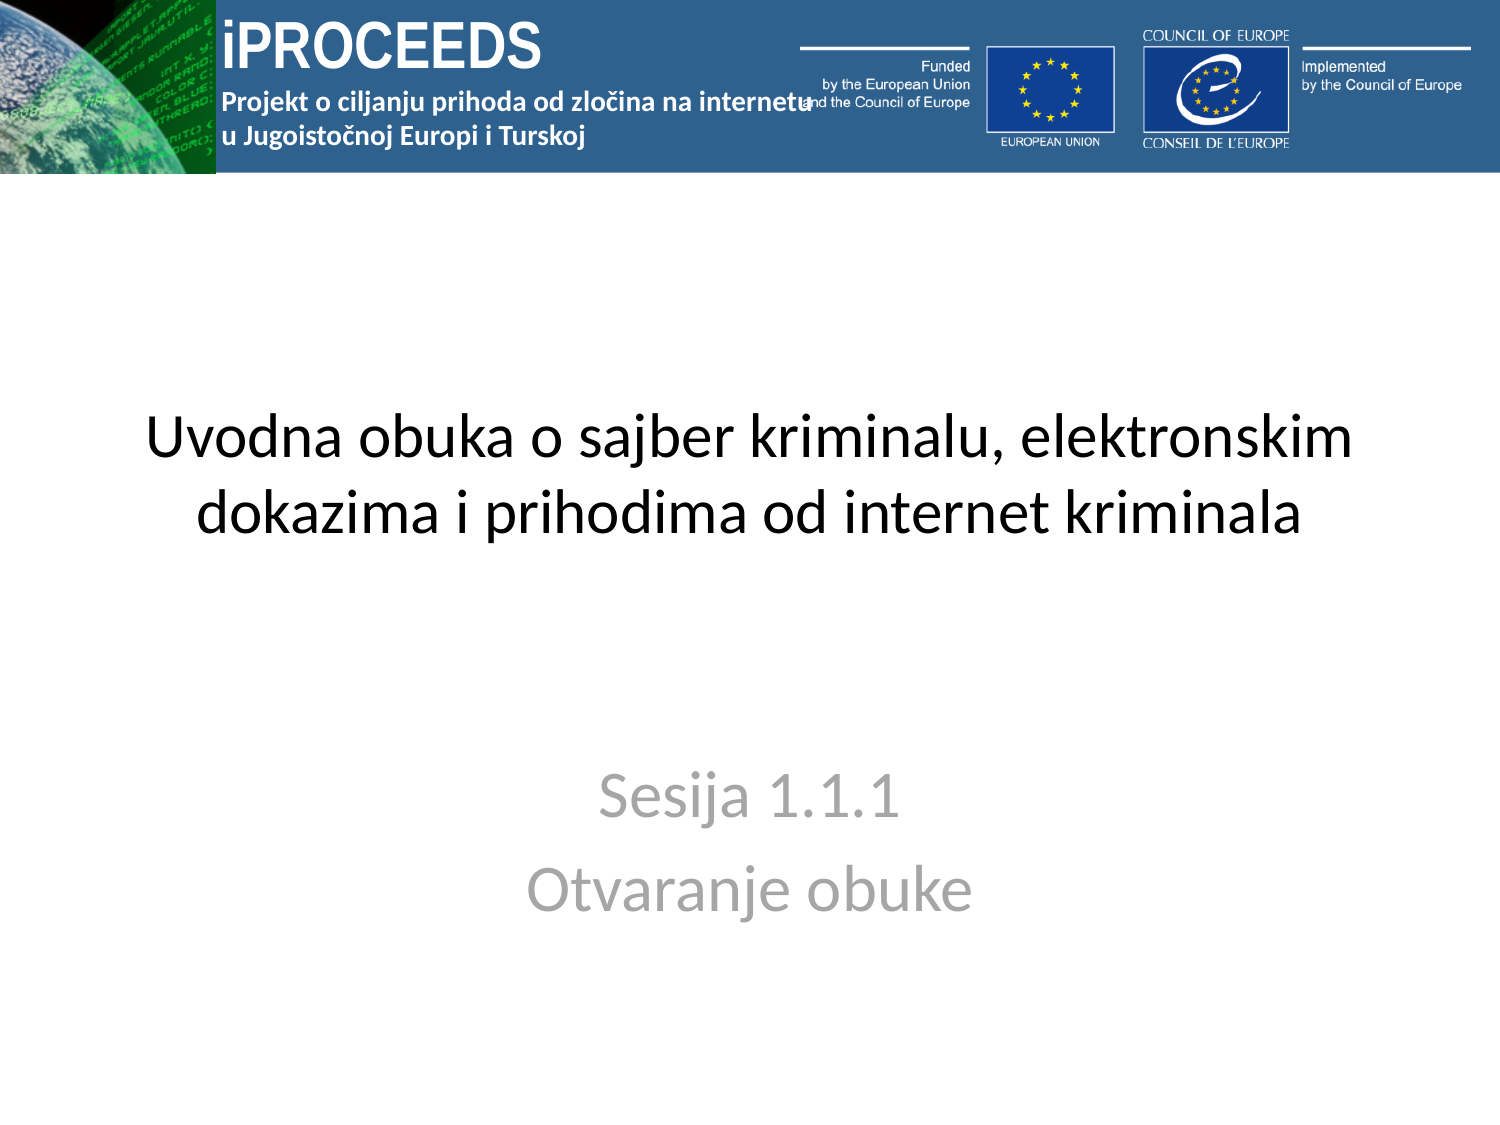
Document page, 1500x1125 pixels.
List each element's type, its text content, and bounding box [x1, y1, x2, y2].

picture [799, 30, 1471, 148]
subtitle Sesija 1.1.1 Otvaranje obuke [225, 743, 1275, 1032]
picture [0, 0, 216, 174]
title Uvodna obuka o sajber kriminalu, elektronskim dokazima i prihodima od internet kriminala [112, 349, 1388, 591]
text_box iPROCEEDS Projekt o ciljanju prihoda od zločina na internetu u Jugoistočnoj Europi i Turskoj [206, 0, 833, 199]
text_box [833, 0, 1500, 175]
